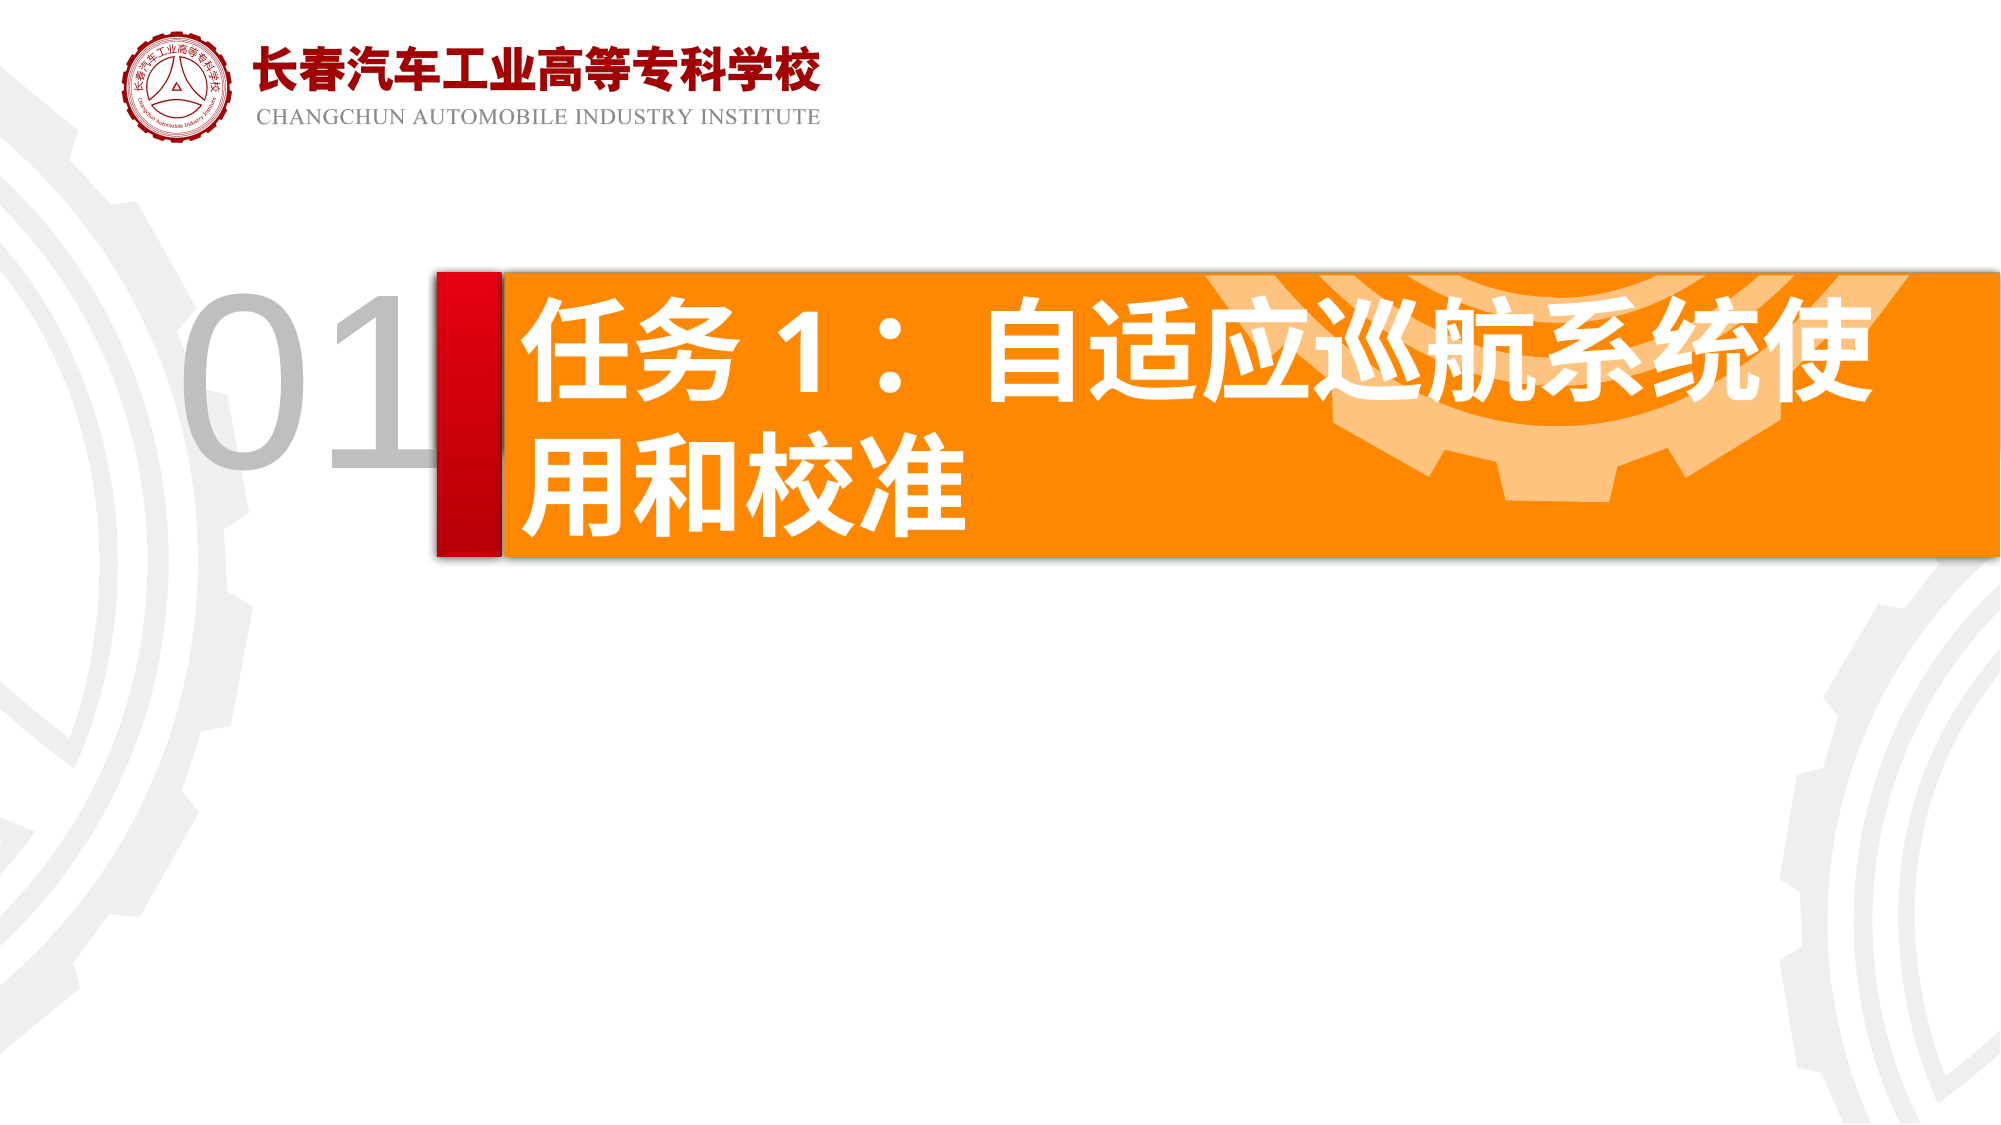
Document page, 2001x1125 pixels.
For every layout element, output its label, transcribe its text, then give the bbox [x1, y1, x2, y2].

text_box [436, 272, 2000, 557]
text_box 01 [159, 211, 505, 526]
picture [121, 31, 821, 143]
